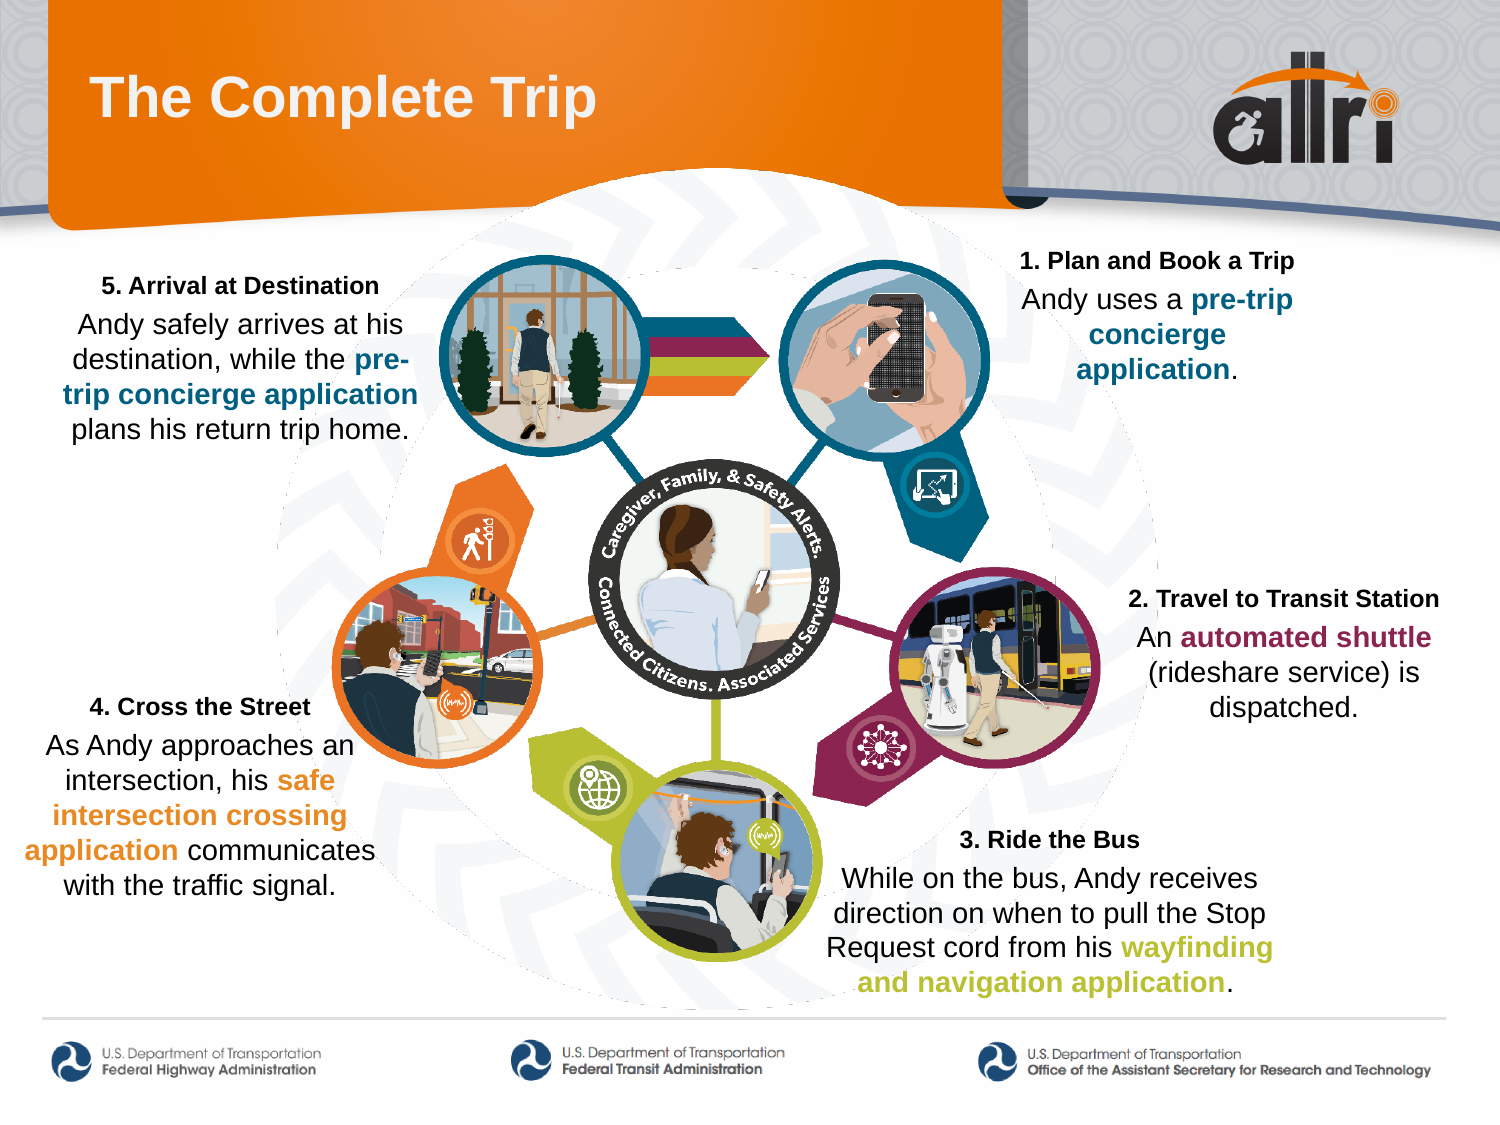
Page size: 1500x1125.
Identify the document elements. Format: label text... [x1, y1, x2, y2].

text_box 1. Plan and Book a Trip Andy uses a pre-trip concierge application. [1161, 237, 1322, 393]
text_box 3. Ride the Bus While on the bus, Andy receives direction on when to pull the Stop Request cord from his wayfinding and navigation application. [1161, 815, 1300, 1007]
text_box 2. Travel to Transit Station An automated shuttle (rideshare service) is dispatched. [1161, 574, 1479, 731]
text_box 4. Cross the Street As Andy approaches an intersection, his safe intersection crossing application communicates with the traffic signal. [0, 683, 269, 909]
picture [0, 0, 1500, 1125]
title The Complete Trip [75, 24, 975, 163]
text_box 5. Arrival at Destination Andy safely arrives at his destination, while the pre-trip concierge application plans his return trip home. [43, 262, 269, 453]
